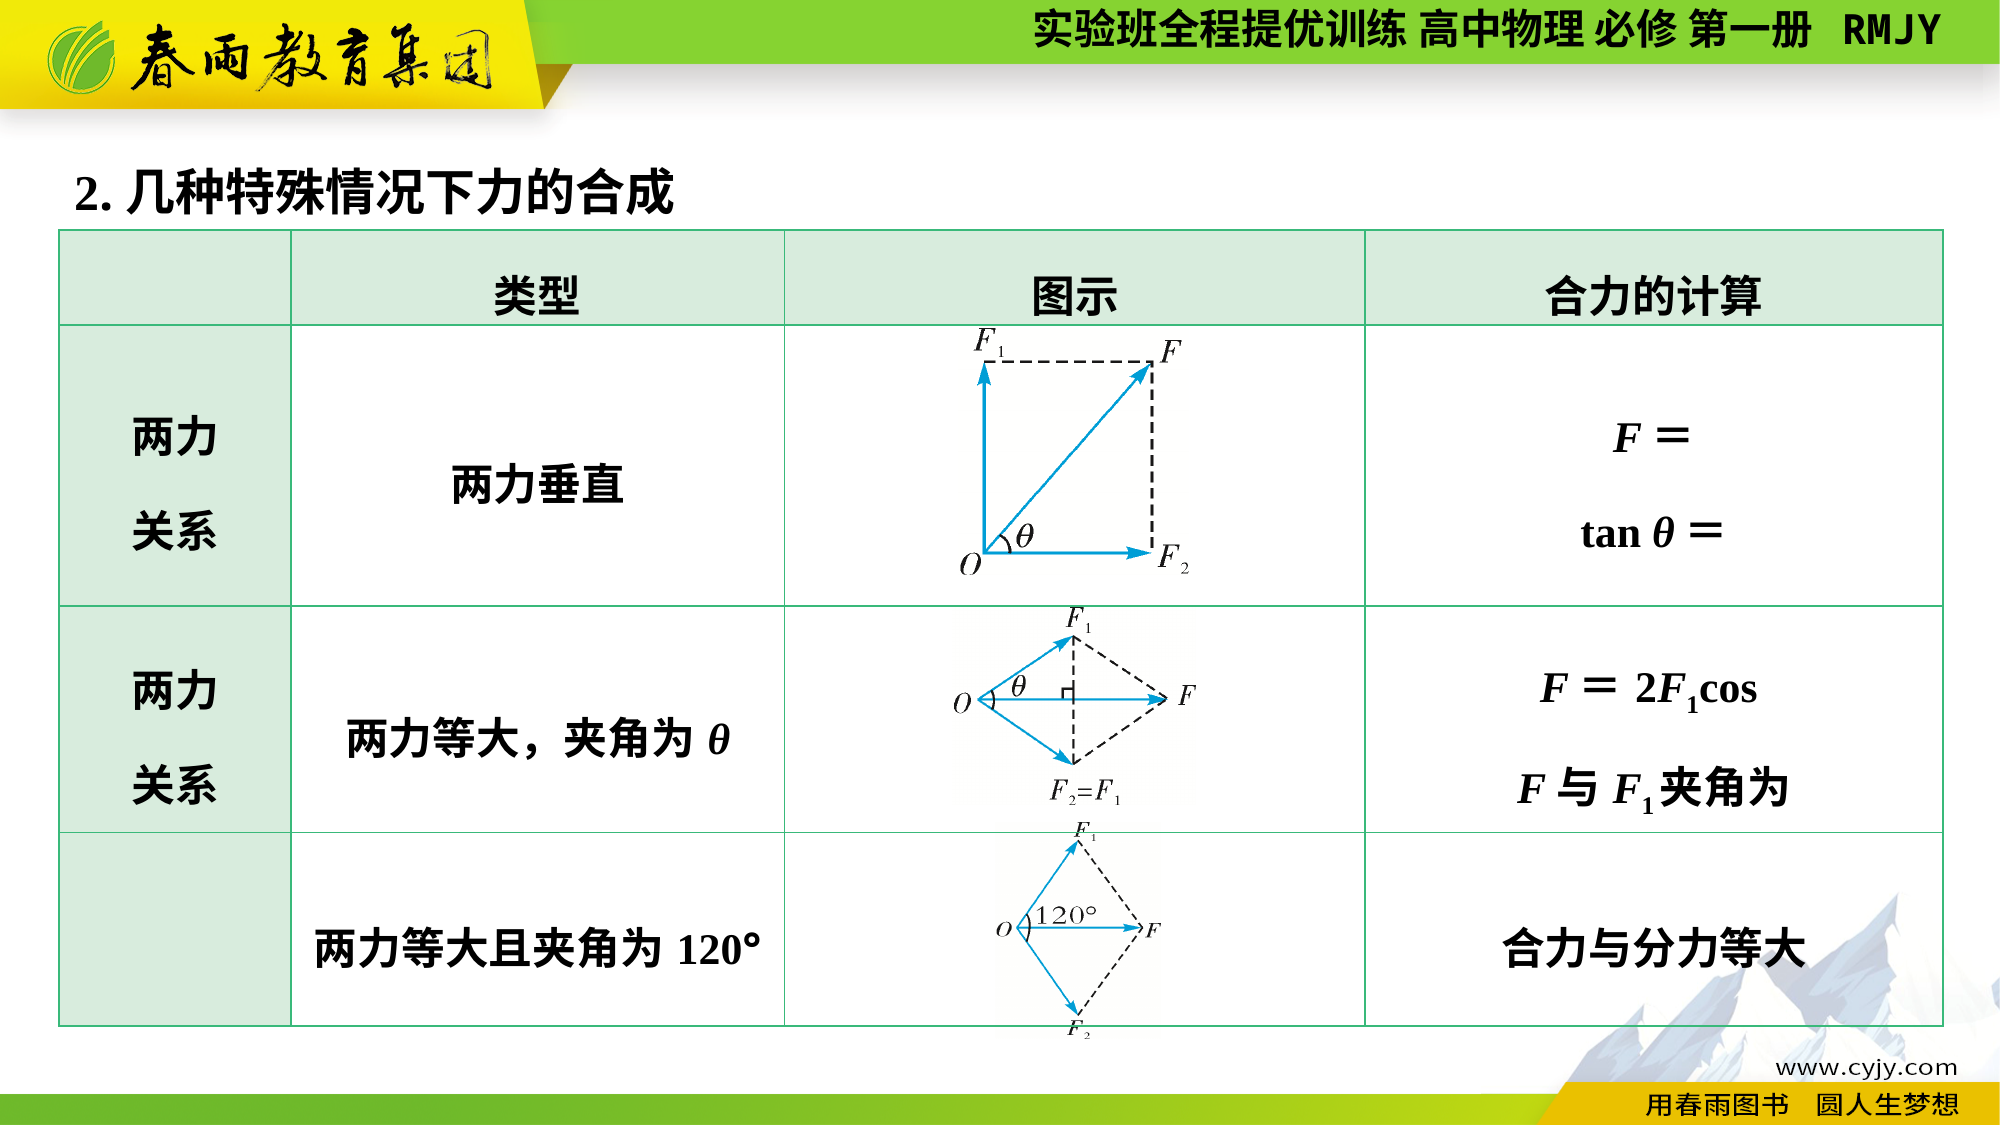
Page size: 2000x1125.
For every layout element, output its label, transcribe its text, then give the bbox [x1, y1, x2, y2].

list 2.几种特殊情况下力的合成 [59, 122, 1944, 229]
picture [0, 0, 2000, 1125]
